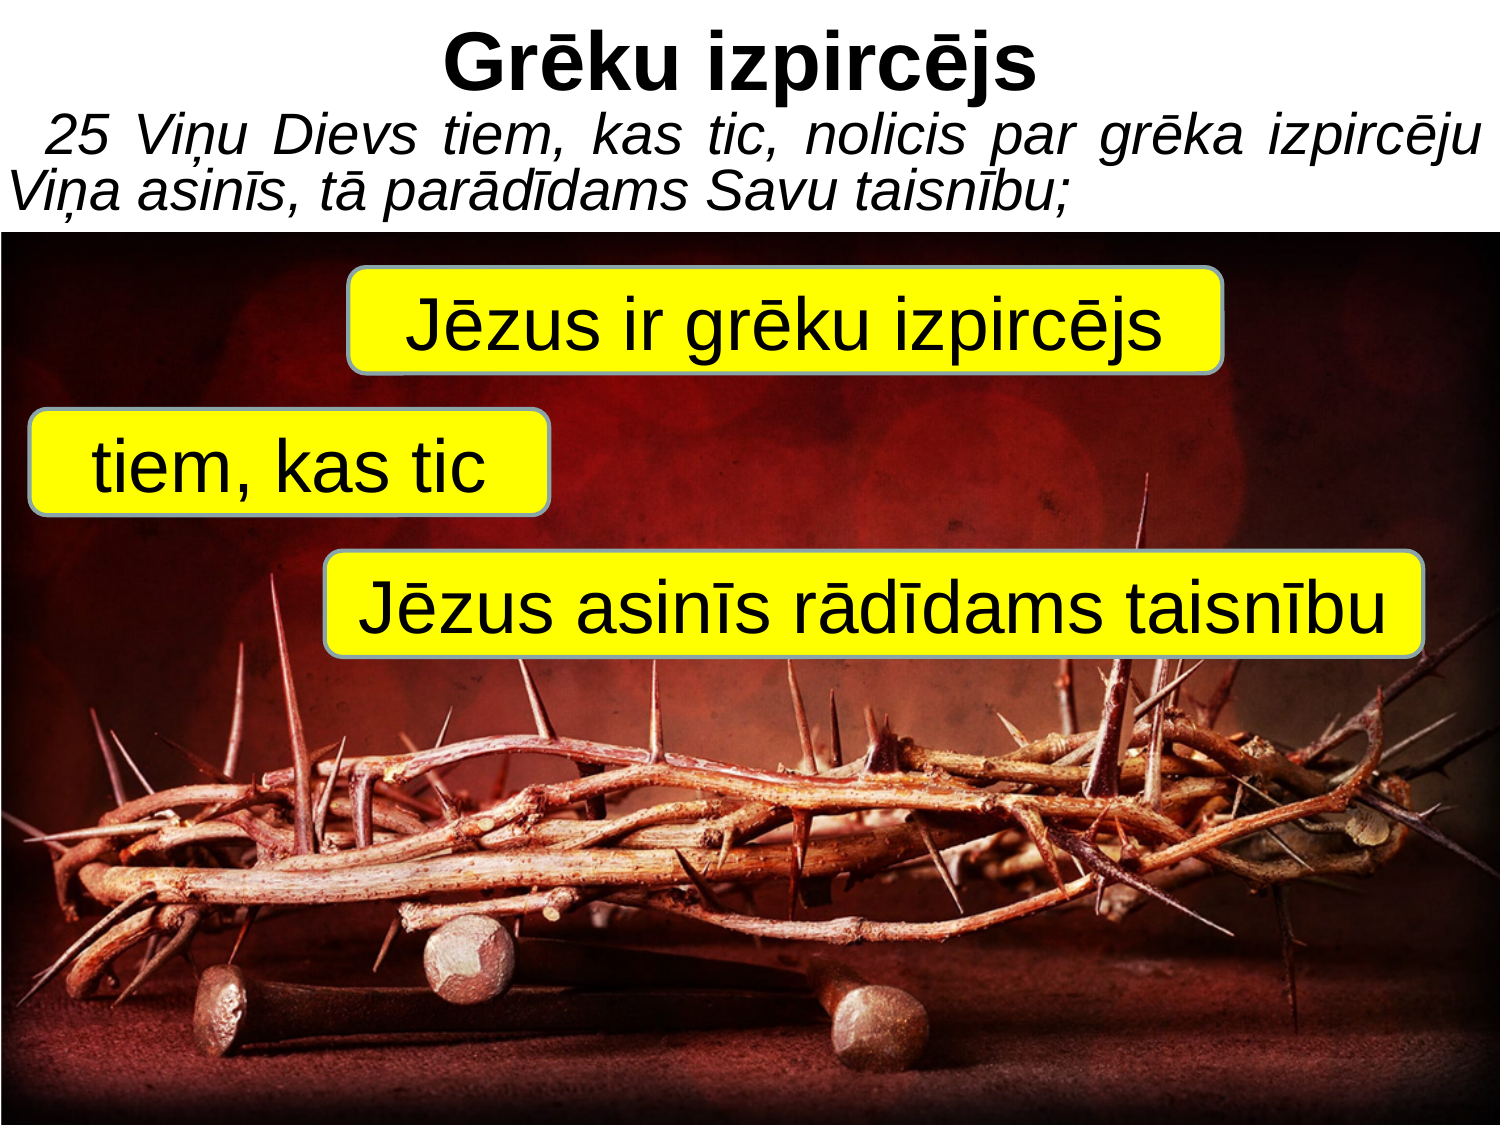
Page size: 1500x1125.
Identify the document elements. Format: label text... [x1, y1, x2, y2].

picture [0, 231, 1500, 1125]
list 25 Viņu Dievs tiem, kas tic, nolicis par grēka izpircēju Viņa asinīs, tā parādīdams Savu taisnību; [0, 101, 1500, 228]
text_box Grēku izpircējs [70, 0, 1412, 136]
